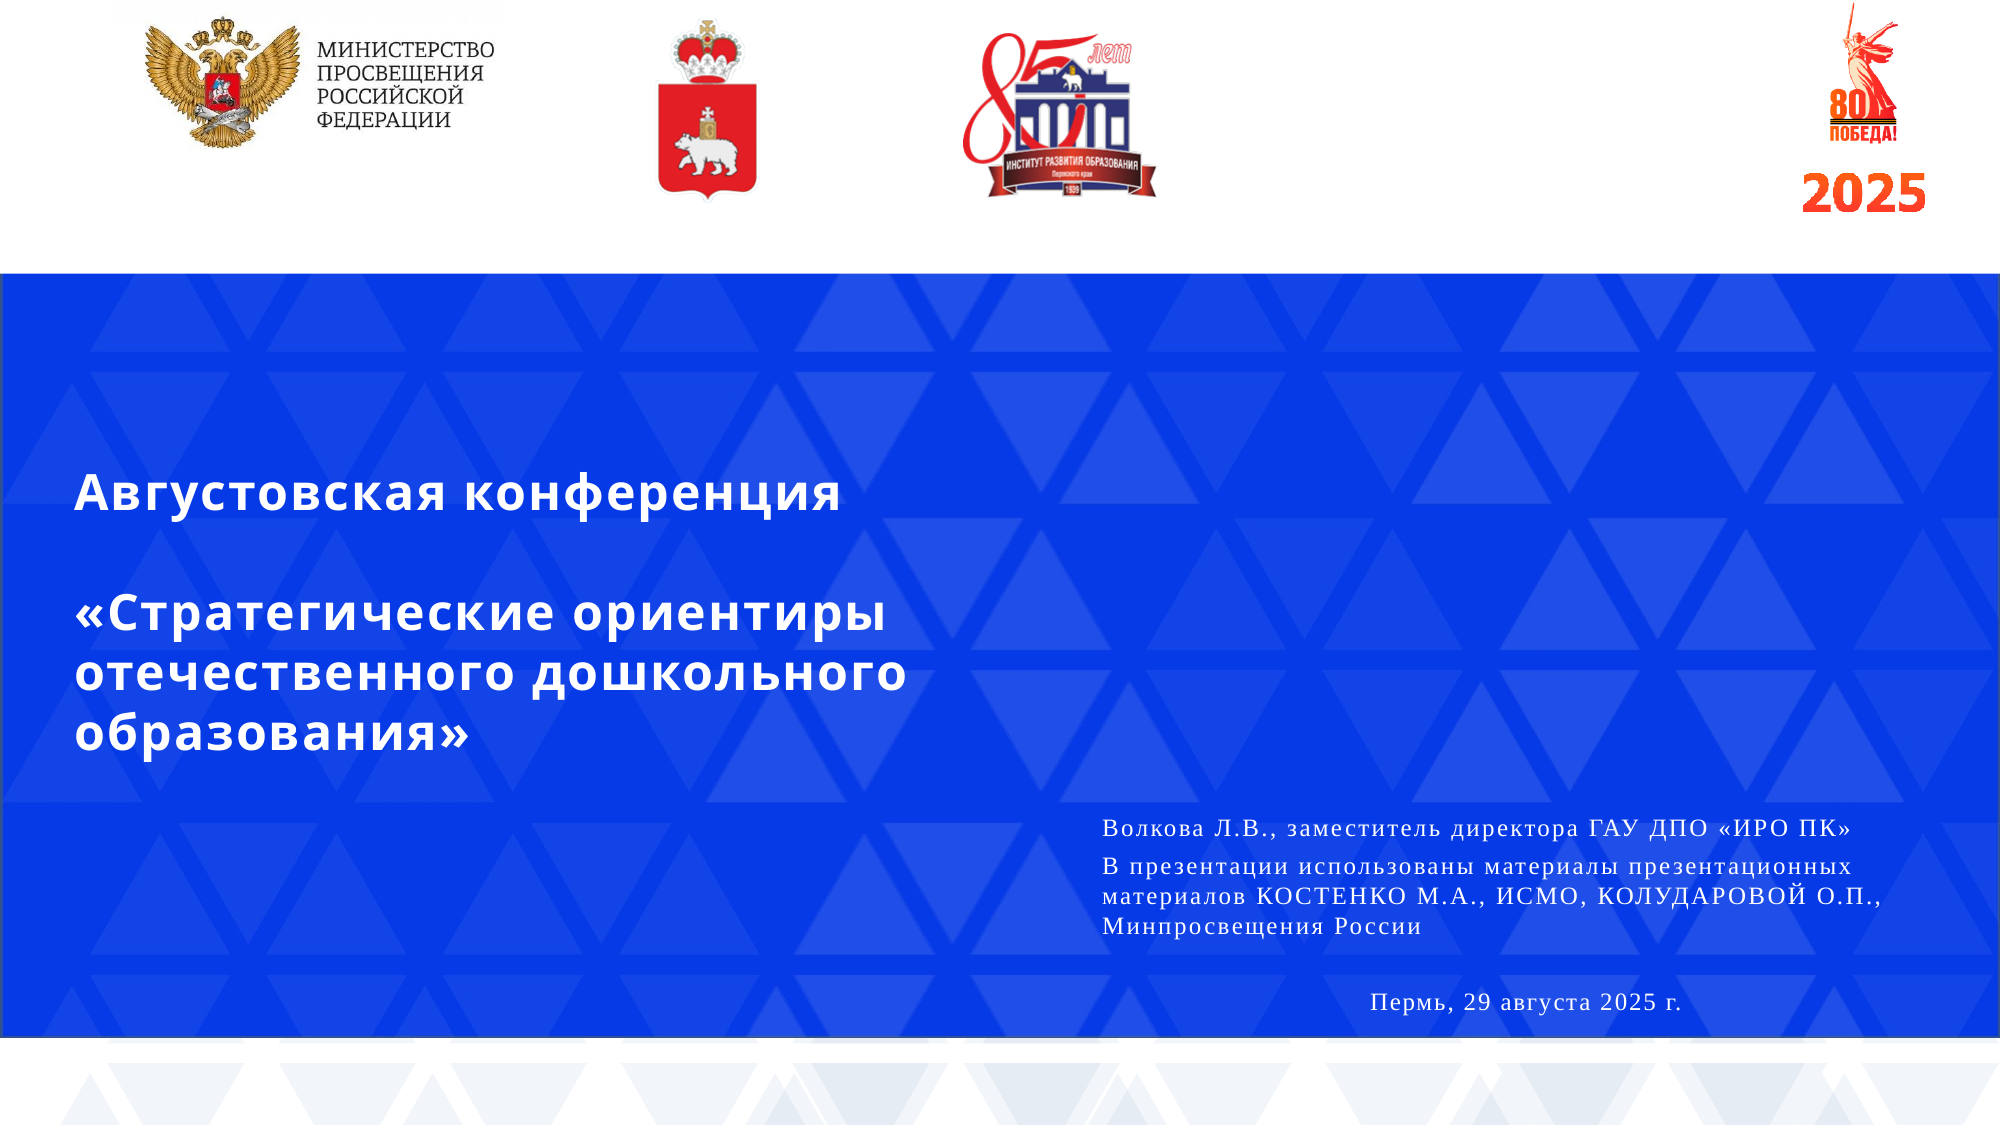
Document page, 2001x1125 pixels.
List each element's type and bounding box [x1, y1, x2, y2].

picture [654, 17, 761, 205]
picture [963, 33, 1157, 199]
text_box [112, 0, 1925, 212]
text_box [0, 0, 2000, 1038]
